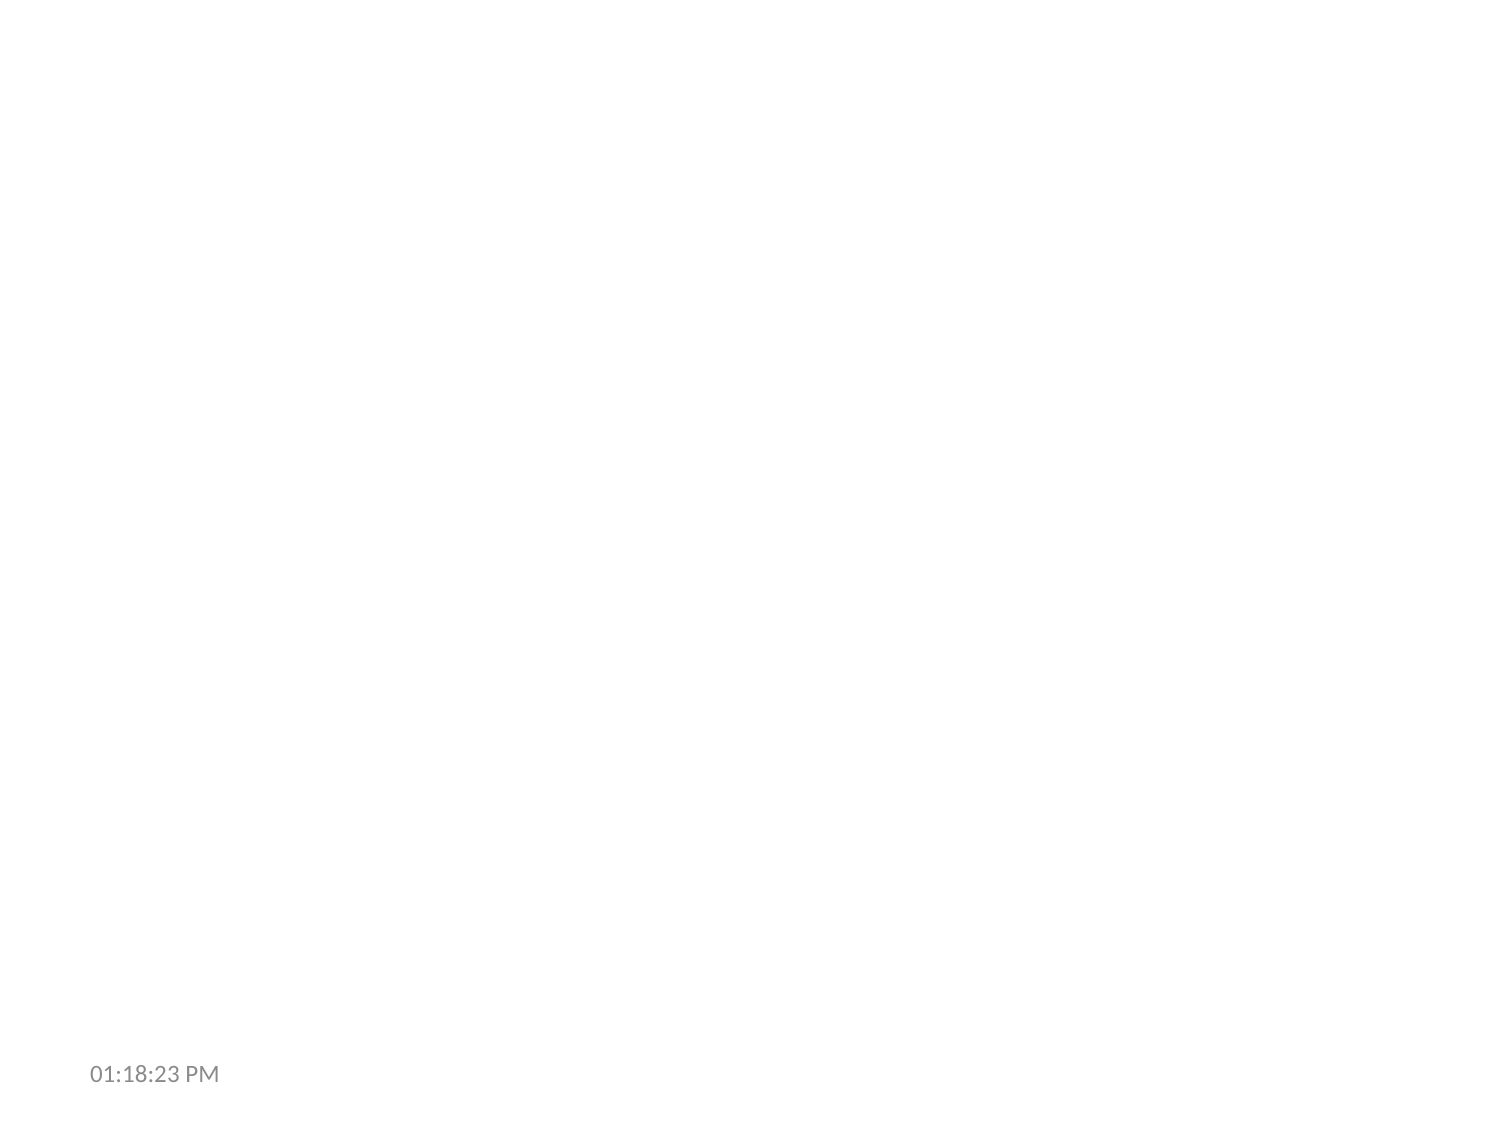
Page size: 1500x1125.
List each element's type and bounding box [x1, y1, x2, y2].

slide_number [75, 1042, 425, 1103]
